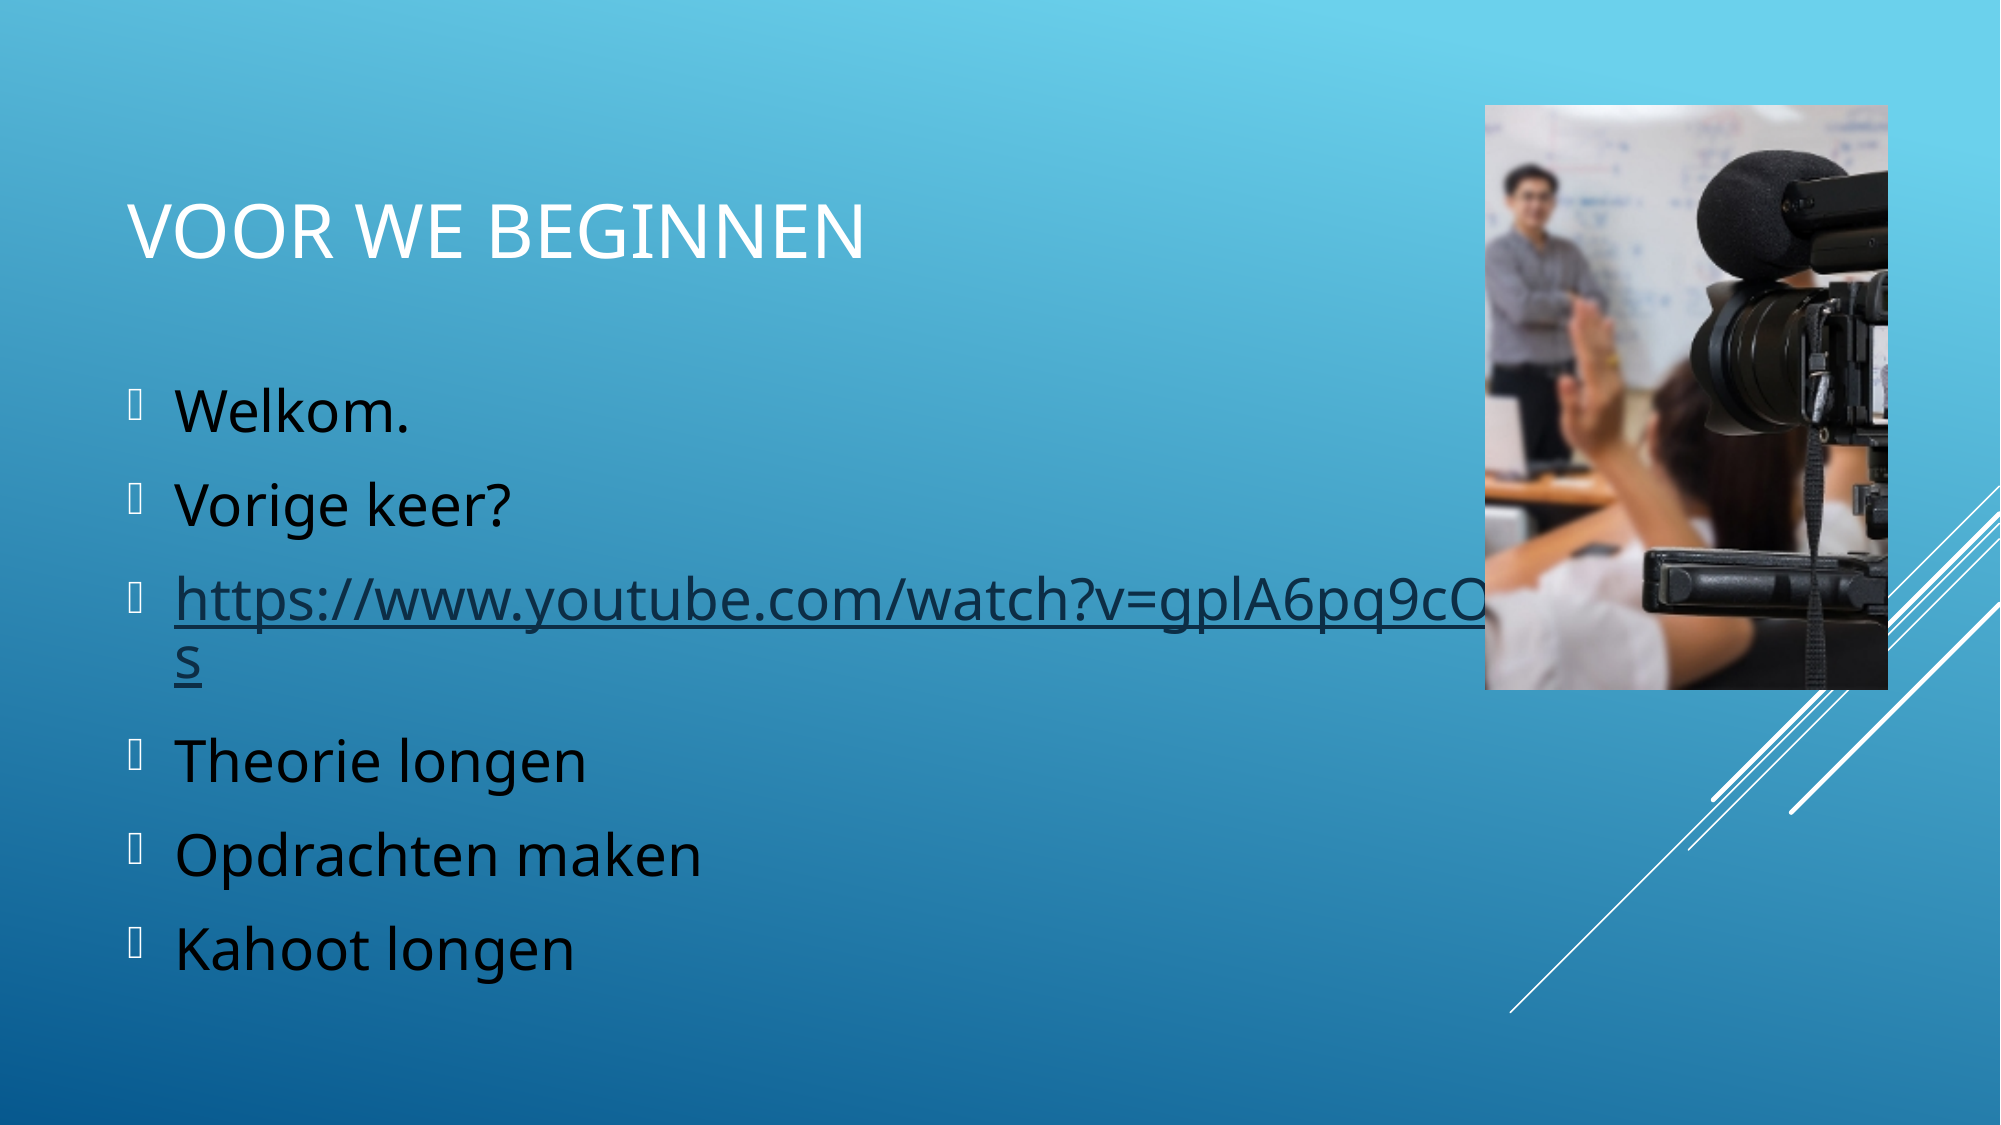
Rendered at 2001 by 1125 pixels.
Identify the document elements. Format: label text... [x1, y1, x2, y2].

list Welkom. Vorige keer? https://www.youtube.com/watch?v=gplA6pq9cOs Theorie longen Opdrachten maken Kahoot longen [112, 352, 1513, 946]
title Voor we beginnen [112, 105, 1485, 352]
picture [1485, 104, 1888, 690]
